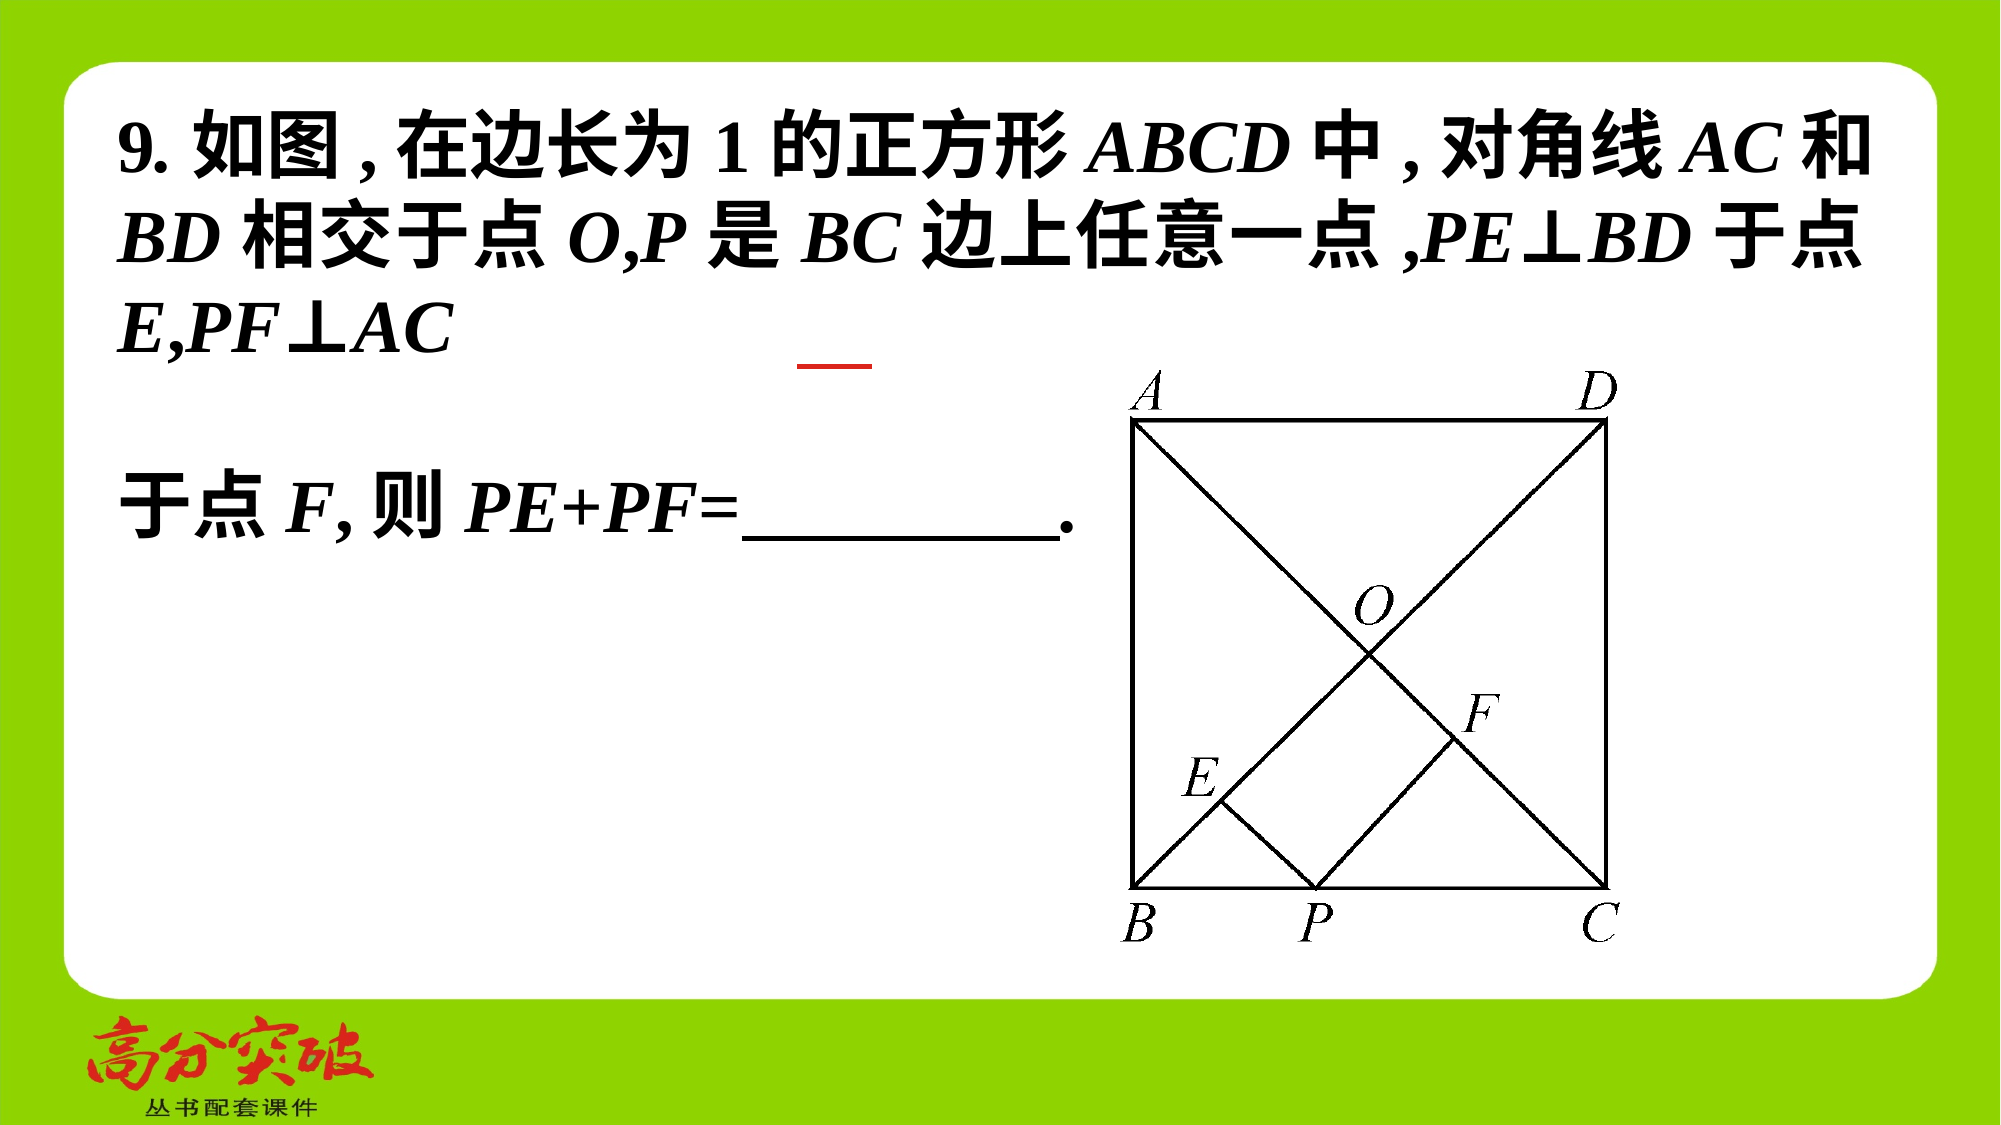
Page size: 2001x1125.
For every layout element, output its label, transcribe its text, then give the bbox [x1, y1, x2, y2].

picture [0, 0, 2001, 1125]
text_box 9.如图,在边长为1的正方形ABCD中,对角线AC和BD相交于点O,P是BC边上任意一点,PE⊥BD于点E,PF⊥AC 于点F,则PE+PF= . [102, 89, 1898, 555]
